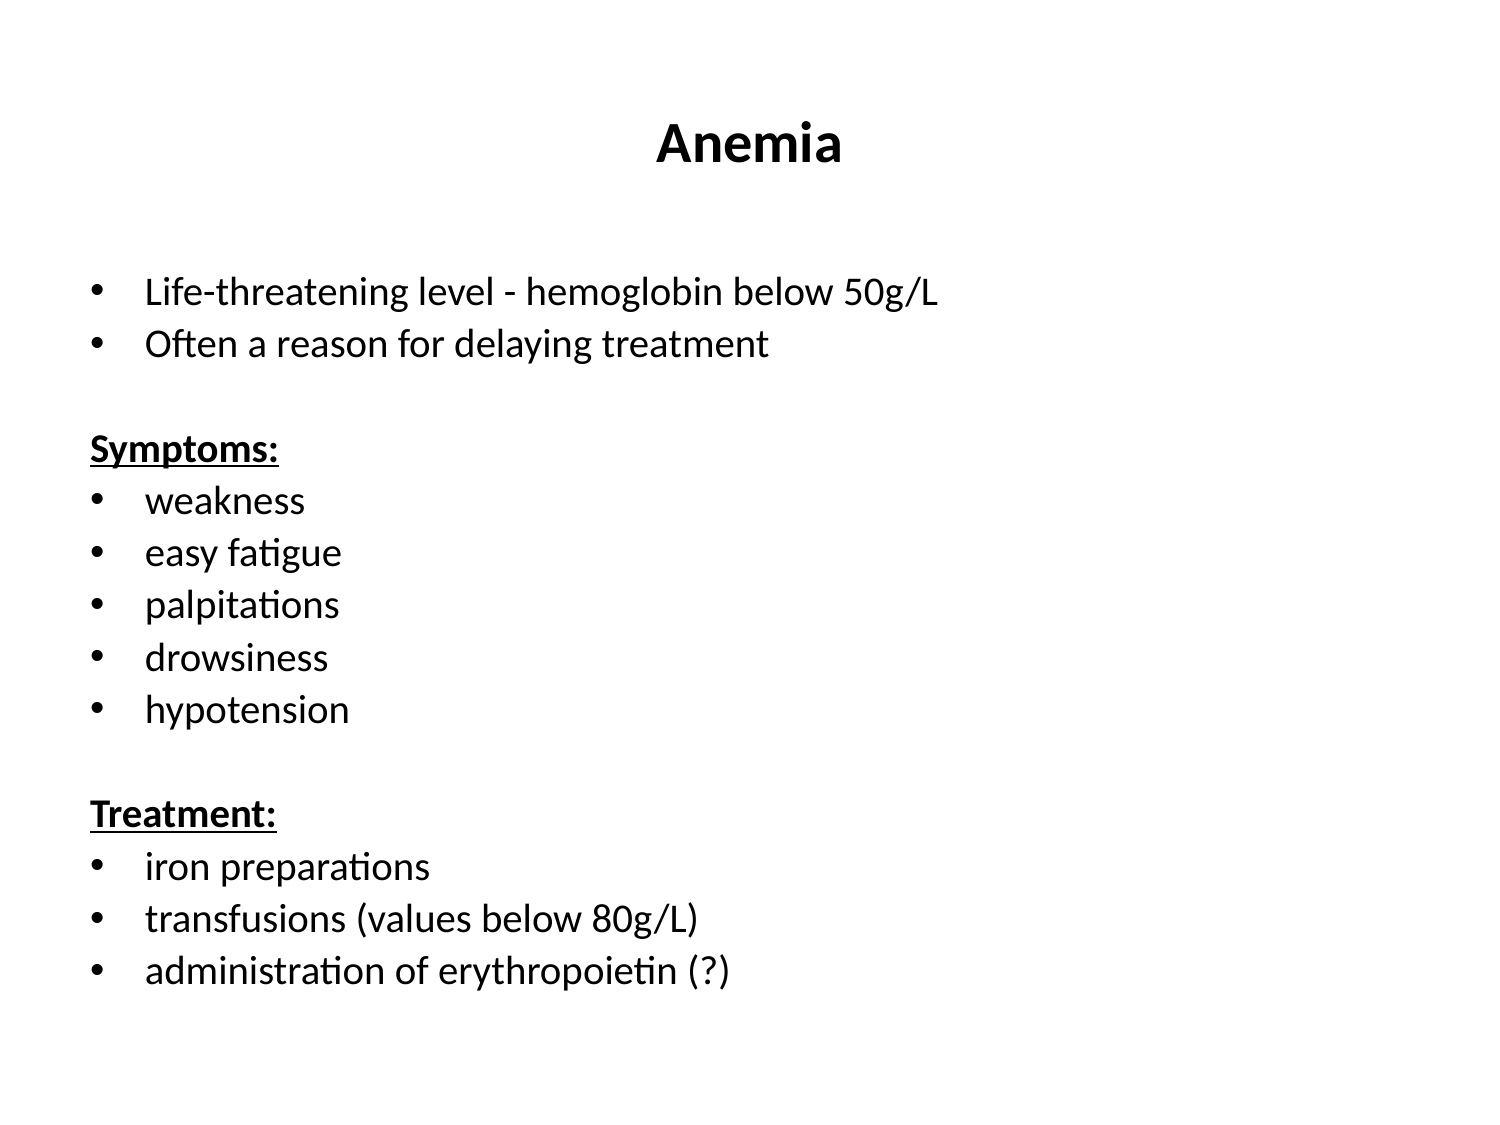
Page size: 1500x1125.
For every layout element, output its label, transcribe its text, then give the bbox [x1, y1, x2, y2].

title Anemia [75, 45, 1425, 233]
list Life-threatening level - hemoglobin below 50g/L Often a reason for delaying treatment Symptoms: weakness easy fatigue palpitations drowsiness hypotension Treatment: iron preparations transfusions (values below 80g/L) administration of erythropoietin (?) [75, 262, 1425, 1005]
